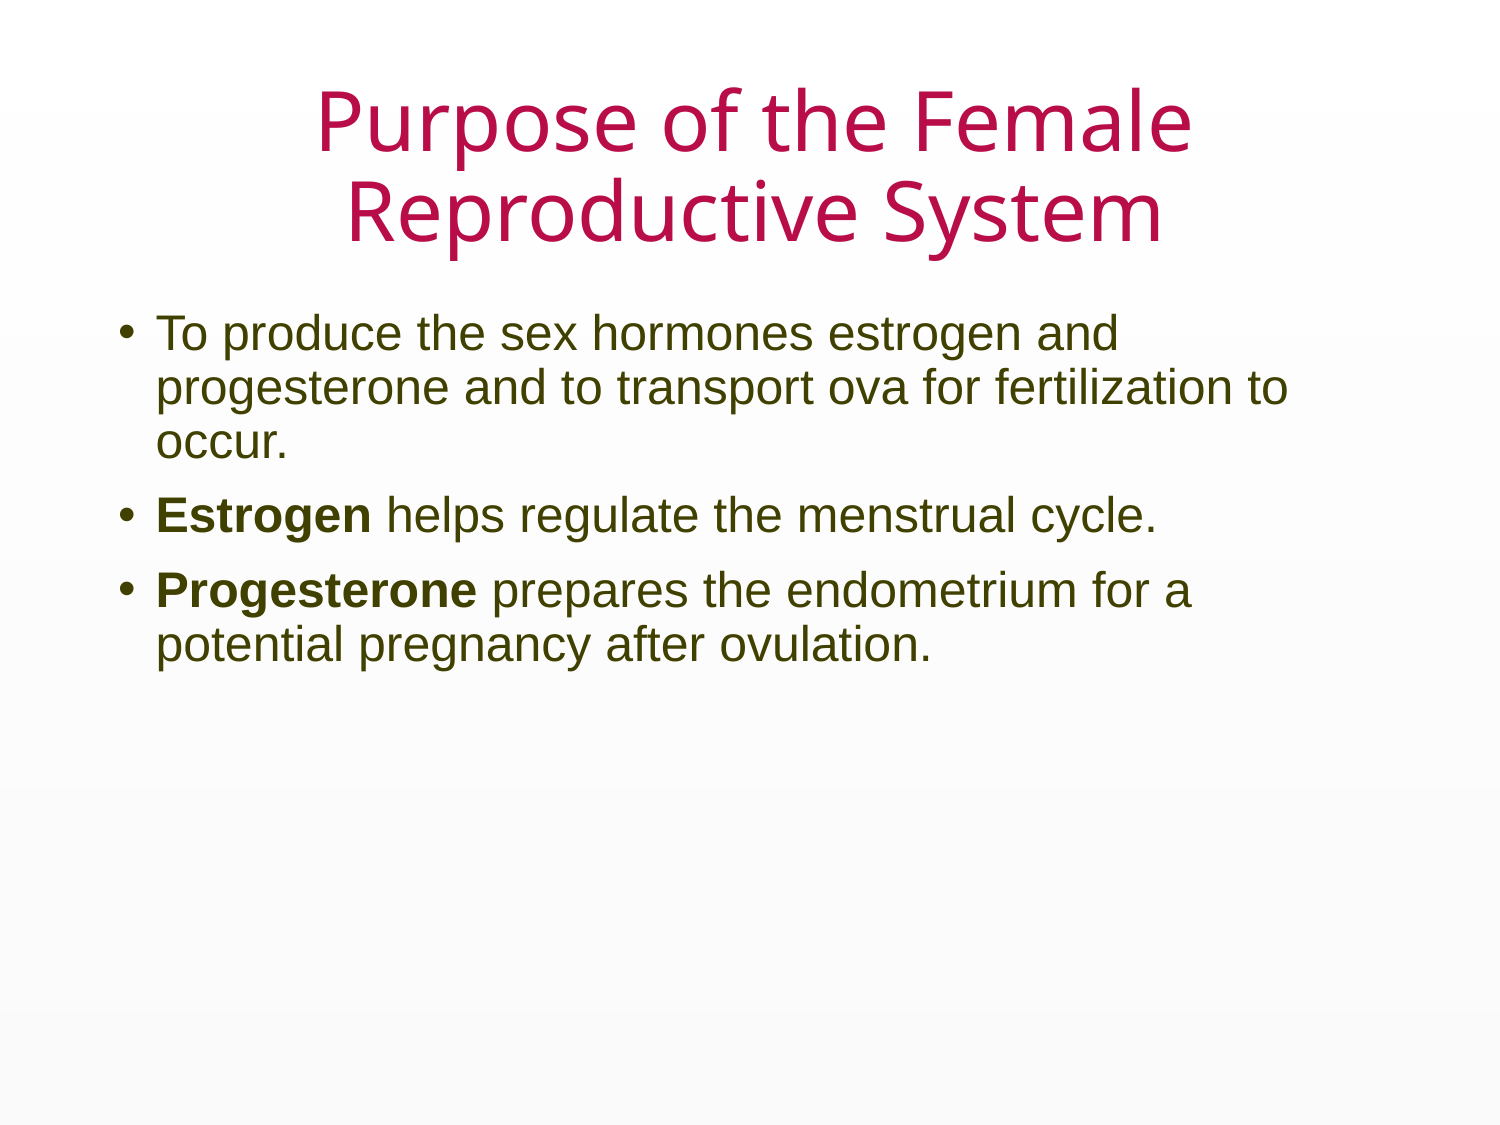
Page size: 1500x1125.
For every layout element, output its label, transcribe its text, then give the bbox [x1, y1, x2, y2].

title Purpose of the Female Reproductive System [103, 59, 1408, 280]
list To produce the sex hormones estrogen and progesterone and to transport ova for fertilization to occur. Estrogen helps regulate the menstrual cycle. Progesterone prepares the endometrium for a potential pregnancy after ovulation. [103, 299, 1397, 1014]
